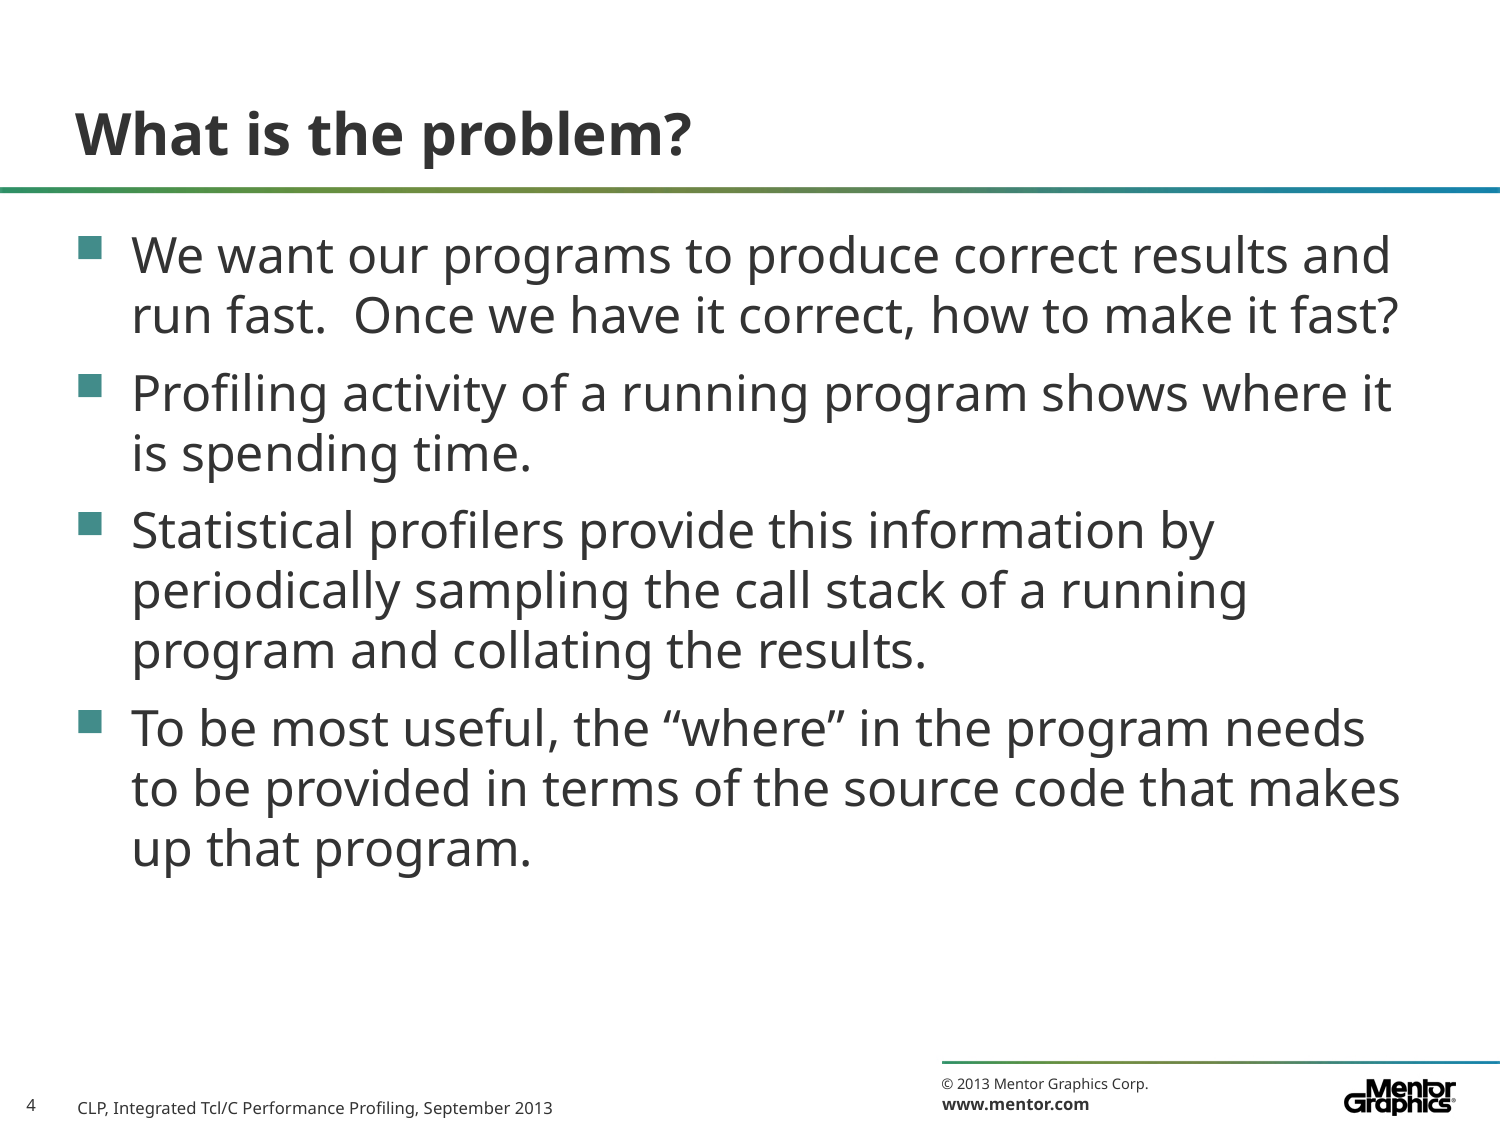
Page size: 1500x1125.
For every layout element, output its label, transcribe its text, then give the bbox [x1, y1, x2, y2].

title What is the problem? [0, 0, 1500, 176]
slide_number 4 [0, 1087, 63, 1125]
picture [0, 1048, 1500, 1125]
footer CLP, Integrated Tcl/C Performance Profiling, September 2013 [62, 1086, 918, 1125]
picture [0, 176, 1500, 215]
list We want our programs to produce correct results and run fast. Once we have it correct, how to make it fast? Profiling activity of a running program shows where it is spending time. Statistical profilers provide this information by periodically sampling the call stack of a running program and collating the results. To be most useful, the “where” in the program needs to be provided in terms of the source code that makes up that program. [0, 215, 1500, 1048]
